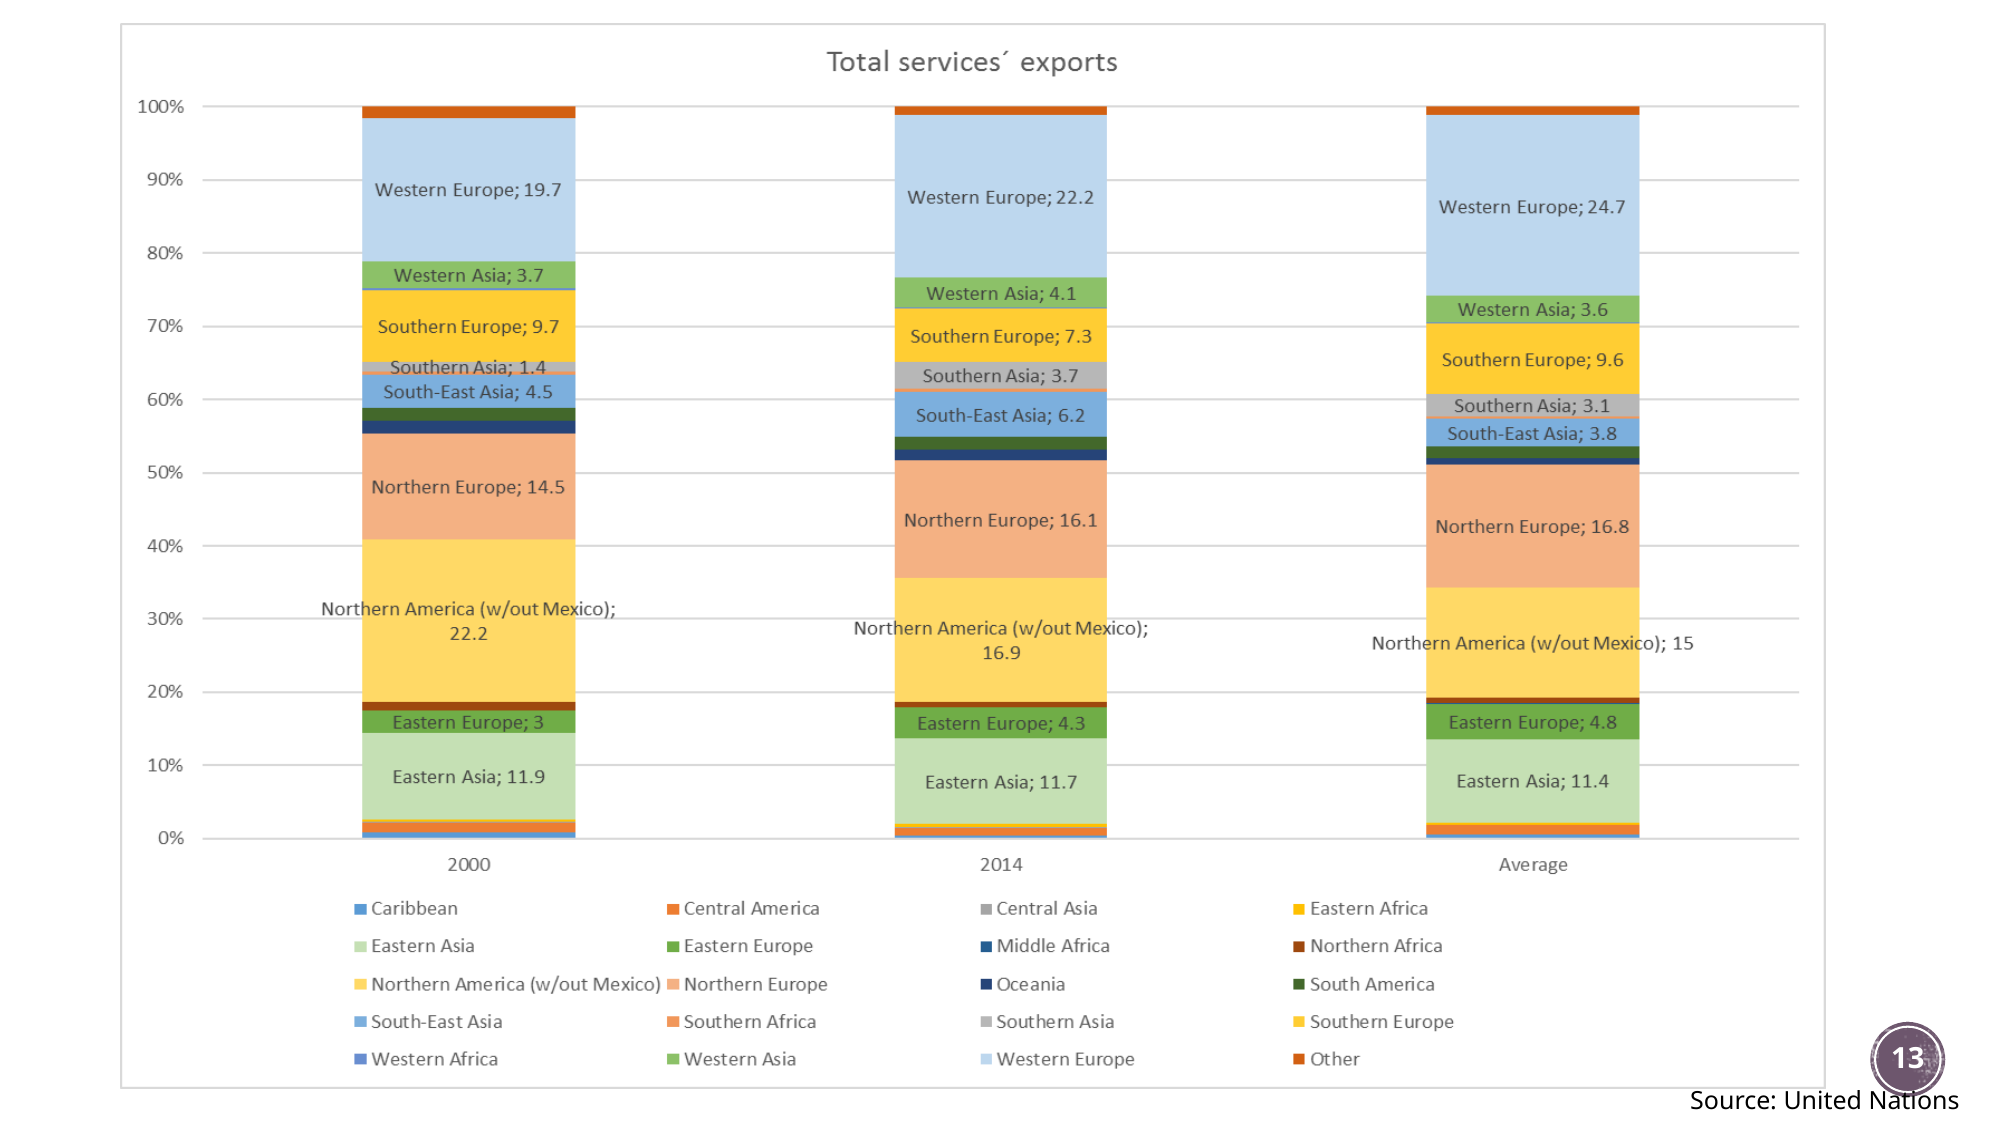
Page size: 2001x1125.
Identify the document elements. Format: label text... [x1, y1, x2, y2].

slide_number 13 [1855, 1028, 1961, 1076]
picture [120, 23, 1826, 1089]
text_box Source: United Nations [1675, 1076, 1976, 1122]
